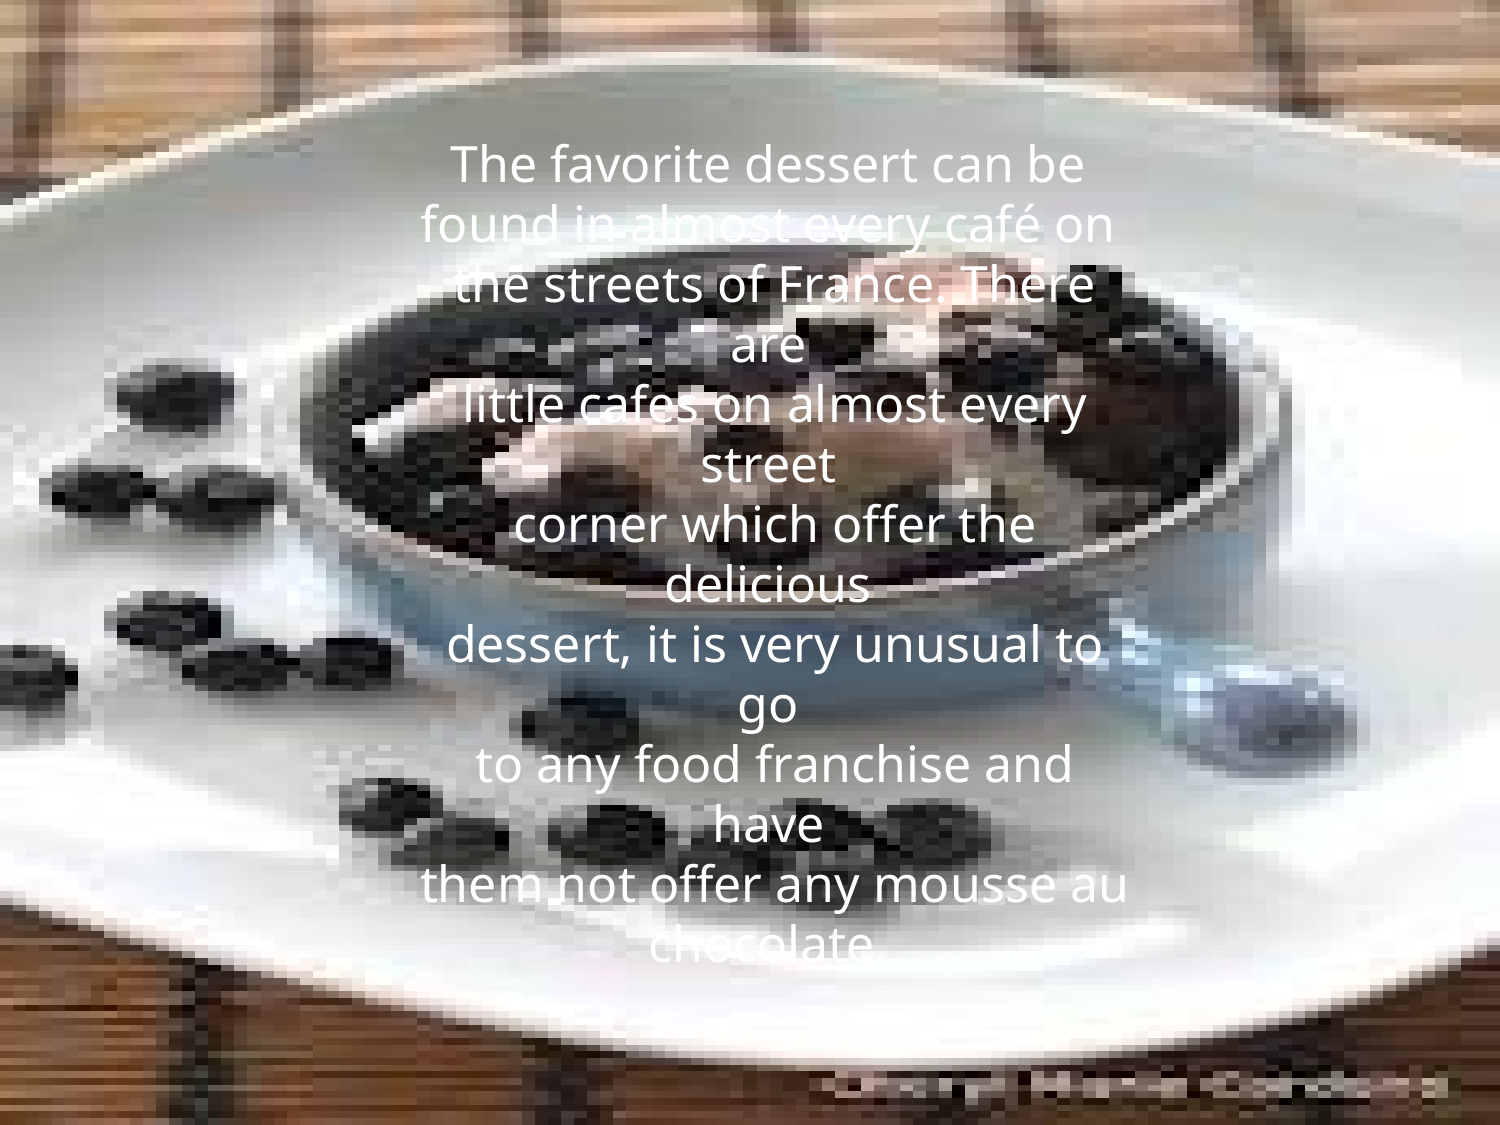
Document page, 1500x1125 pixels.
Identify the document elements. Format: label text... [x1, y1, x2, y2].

text_box The favorite dessert can be found in almost every café on the streets of France. There are little cafes on almost every street corner which offer the delicious dessert, it is very unusual to go to any food franchise and have them not offer any mousse au chocolate. [399, 124, 1150, 980]
picture [0, 0, 1500, 1125]
